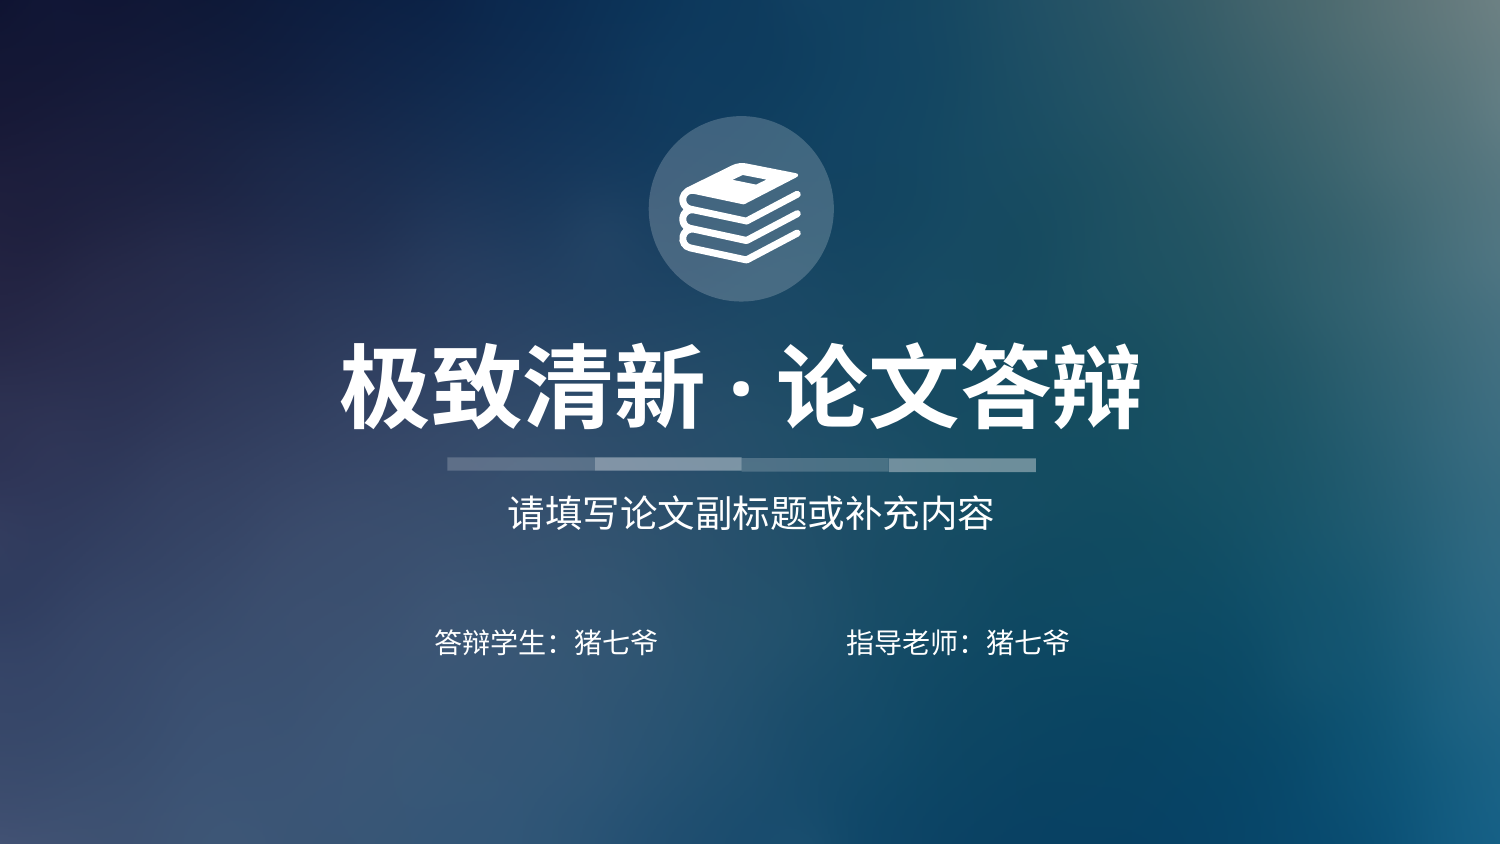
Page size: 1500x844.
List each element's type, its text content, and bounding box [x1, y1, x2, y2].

text_box [446, 456, 593, 472]
text_box 答辩学生：猪七爷 [352, 617, 742, 667]
text_box 请填写论文副标题或补充内容 [471, 483, 1032, 543]
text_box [648, 116, 834, 302]
text_box [741, 457, 888, 473]
text_box 指导老师：猪七爷 [763, 617, 1153, 667]
picture [0, 0, 1500, 844]
text_box [888, 457, 1037, 473]
text_box [593, 456, 743, 472]
text_box 极致清新·论文答辩 [288, 322, 1196, 448]
